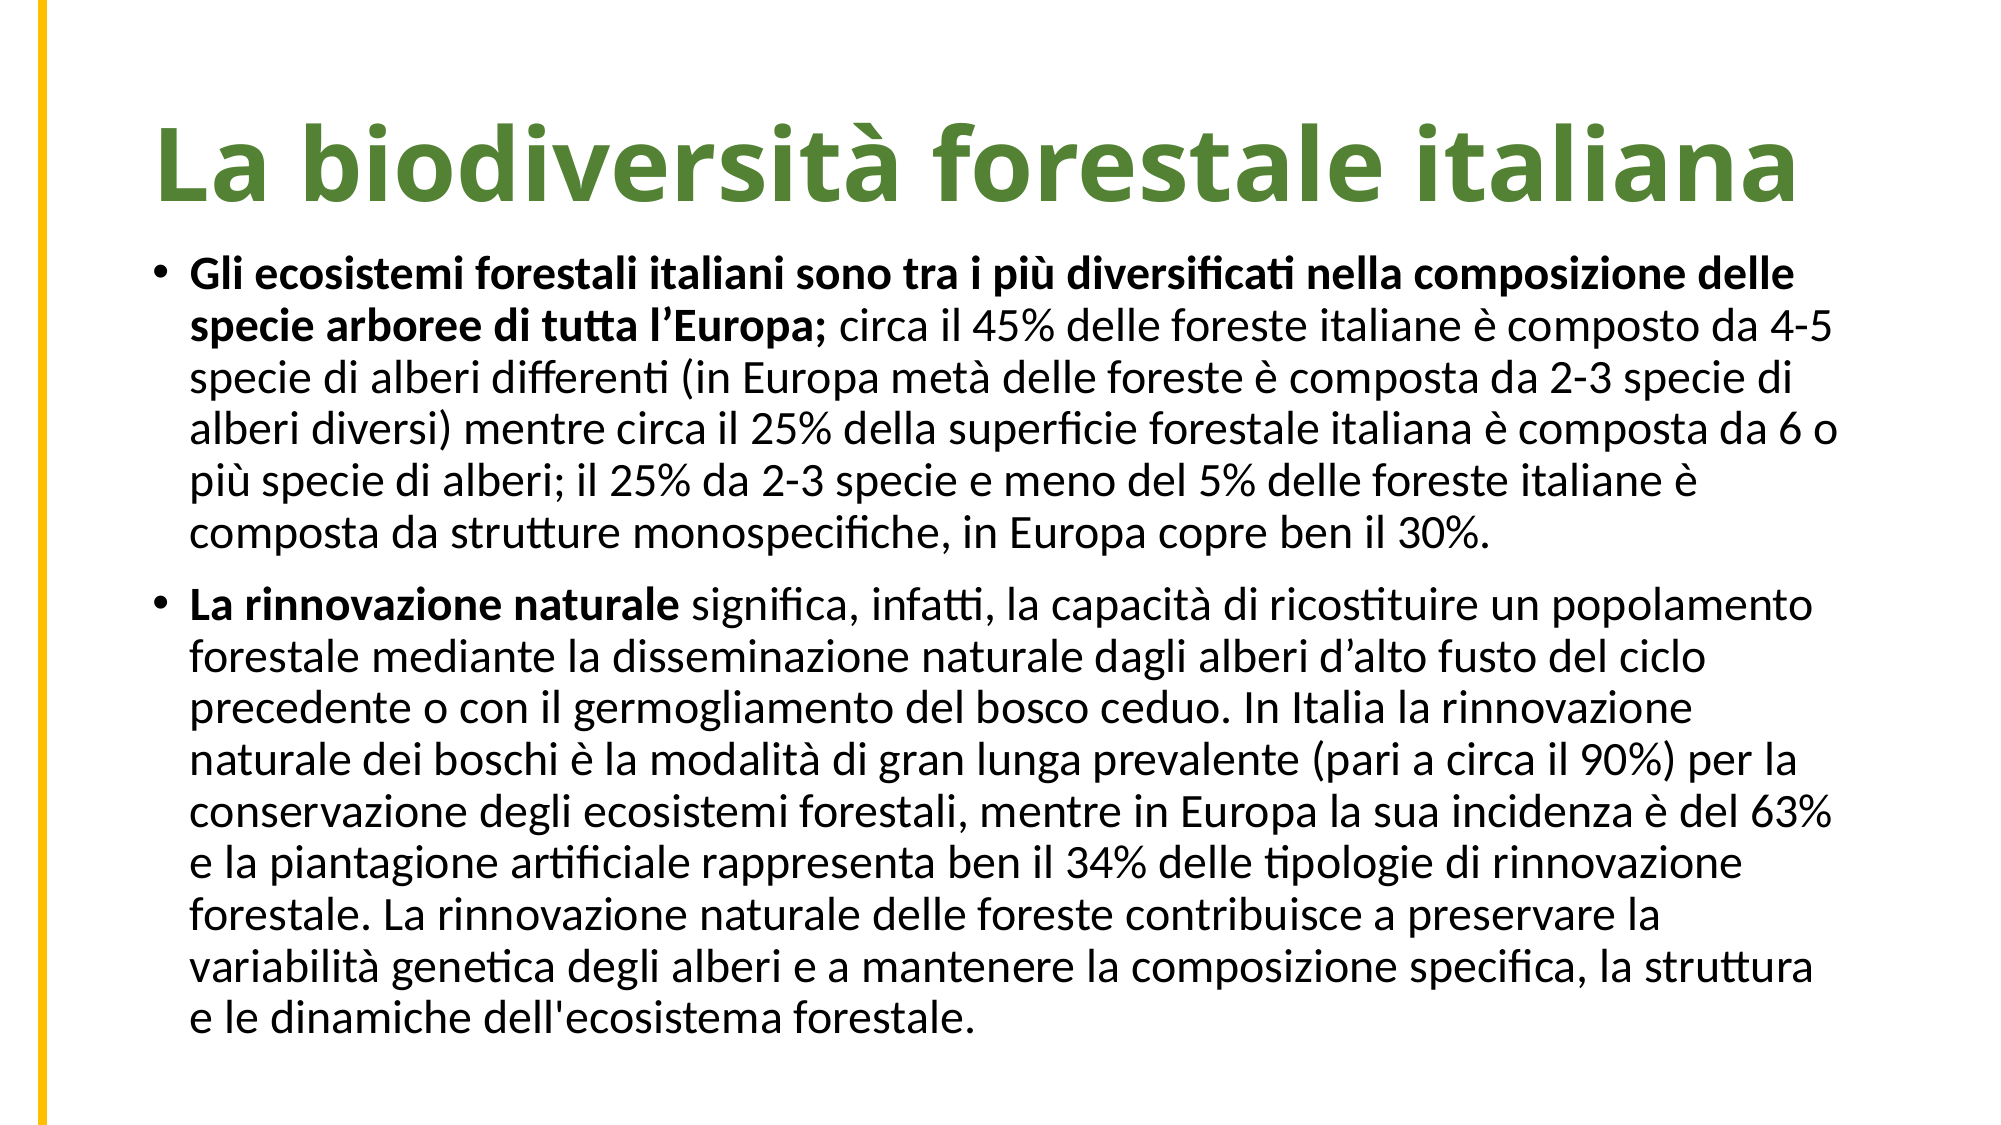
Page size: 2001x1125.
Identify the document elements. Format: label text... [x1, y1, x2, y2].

list Gli ecosistemi forestali italiani sono tra i più diversificati nella composizione delle specie arboree di tutta l’Europa; circa il 45% delle foreste italiane è composto da 4-5 specie di alberi differenti (in Europa metà delle foreste è composta da 2-3 specie di alberi diversi) mentre circa il 25% della superficie forestale italiana è composta da 6 o più specie di alberi; il 25% da 2-3 specie e meno del 5% delle foreste italiane è composta da strutture monospecifiche, in Europa copre ben il 30%. La rinnovazione naturale significa, infatti, la capacità di ricostituire un popolamento forestale mediante la disseminazione naturale dagli alberi d’alto fusto del ciclo precedente o con il germogliamento del bosco ceduo. In Italia la rinnovazione naturale dei boschi è la modalità di gran lunga prevalente (pari a circa il 90%) per la conservazione degli ecosistemi forestali, mentre in Europa la sua incidenza è del 63% e la piantagione artificiale rappresenta ben il 34% delle tipologie di rinnovazione forestale. La rinnovazione naturale delle foreste contribuisce a preservare la variabilità genetica degli alberi e a mantenere la composizione specifica, la struttura e le dinamiche dell'ecosistema forestale. [137, 278, 1863, 1085]
text_box La biodiversità forestale italiana [137, 59, 1863, 278]
